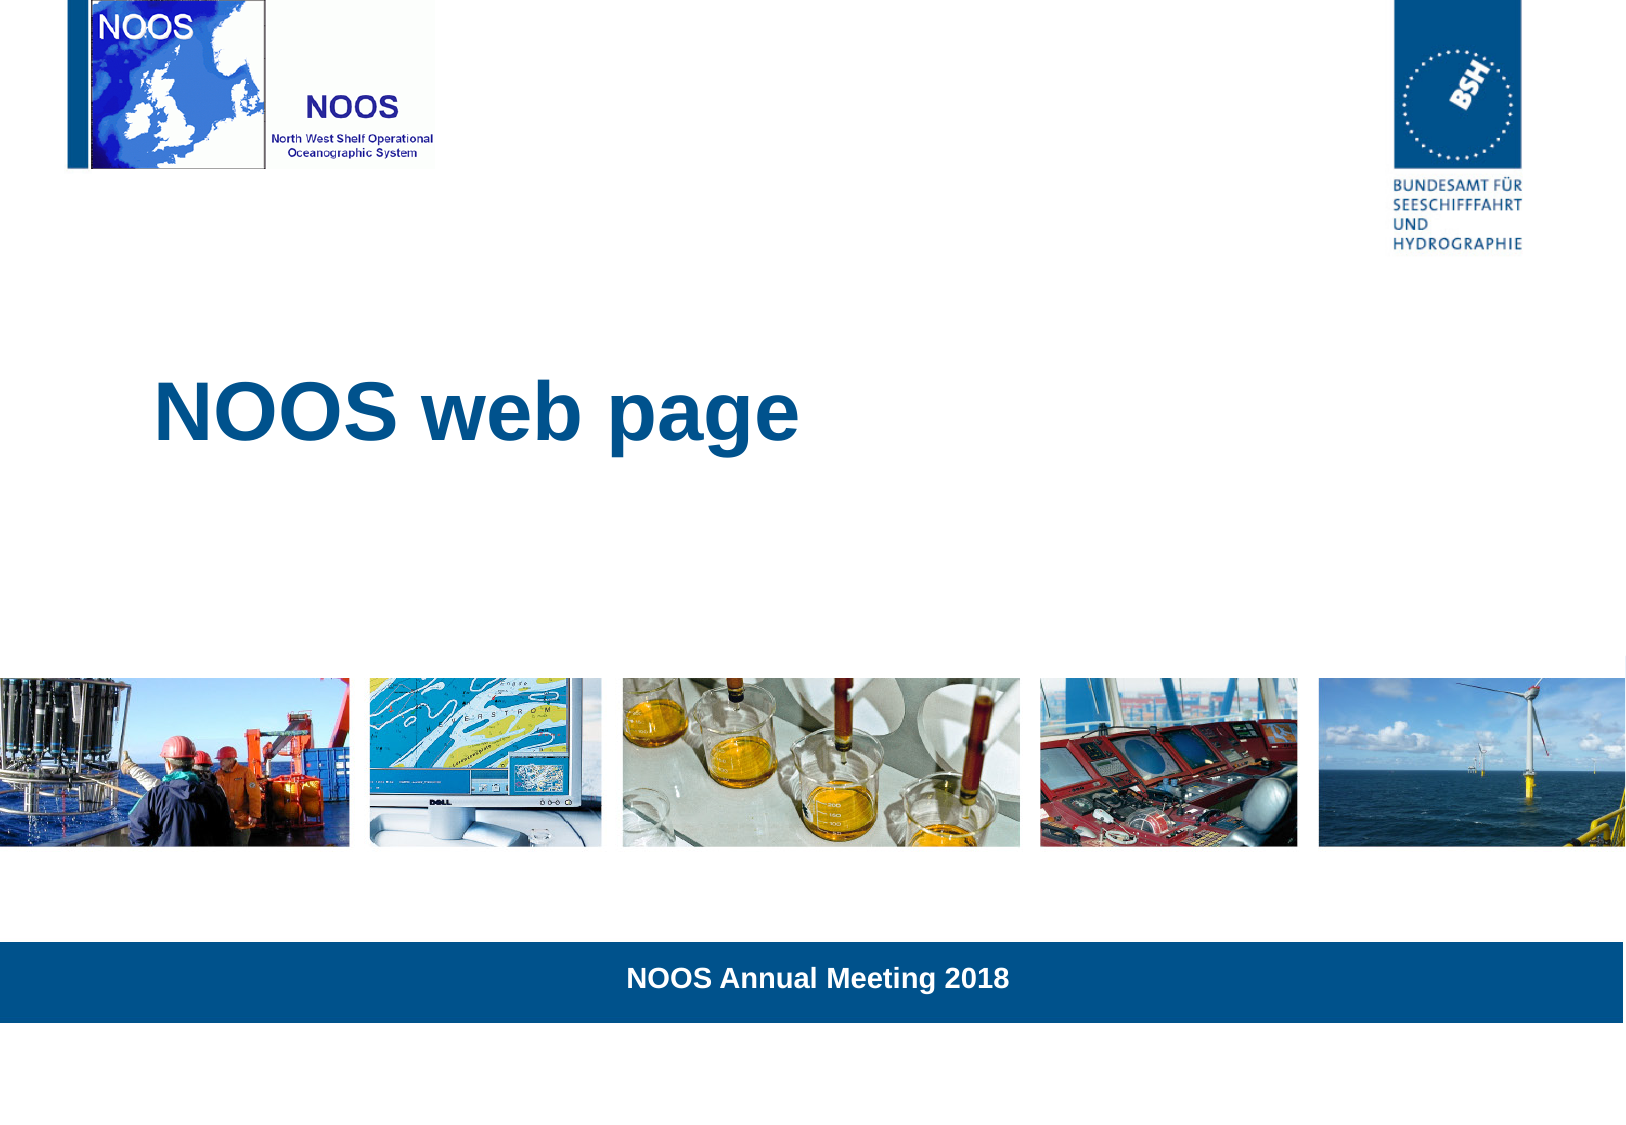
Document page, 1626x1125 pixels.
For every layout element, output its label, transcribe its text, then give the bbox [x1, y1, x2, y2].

title NOOS web page [139, 349, 1521, 575]
picture [0, 0, 1626, 1125]
subtitle NOOS Annual Meeting 2018 [249, 952, 1387, 1028]
